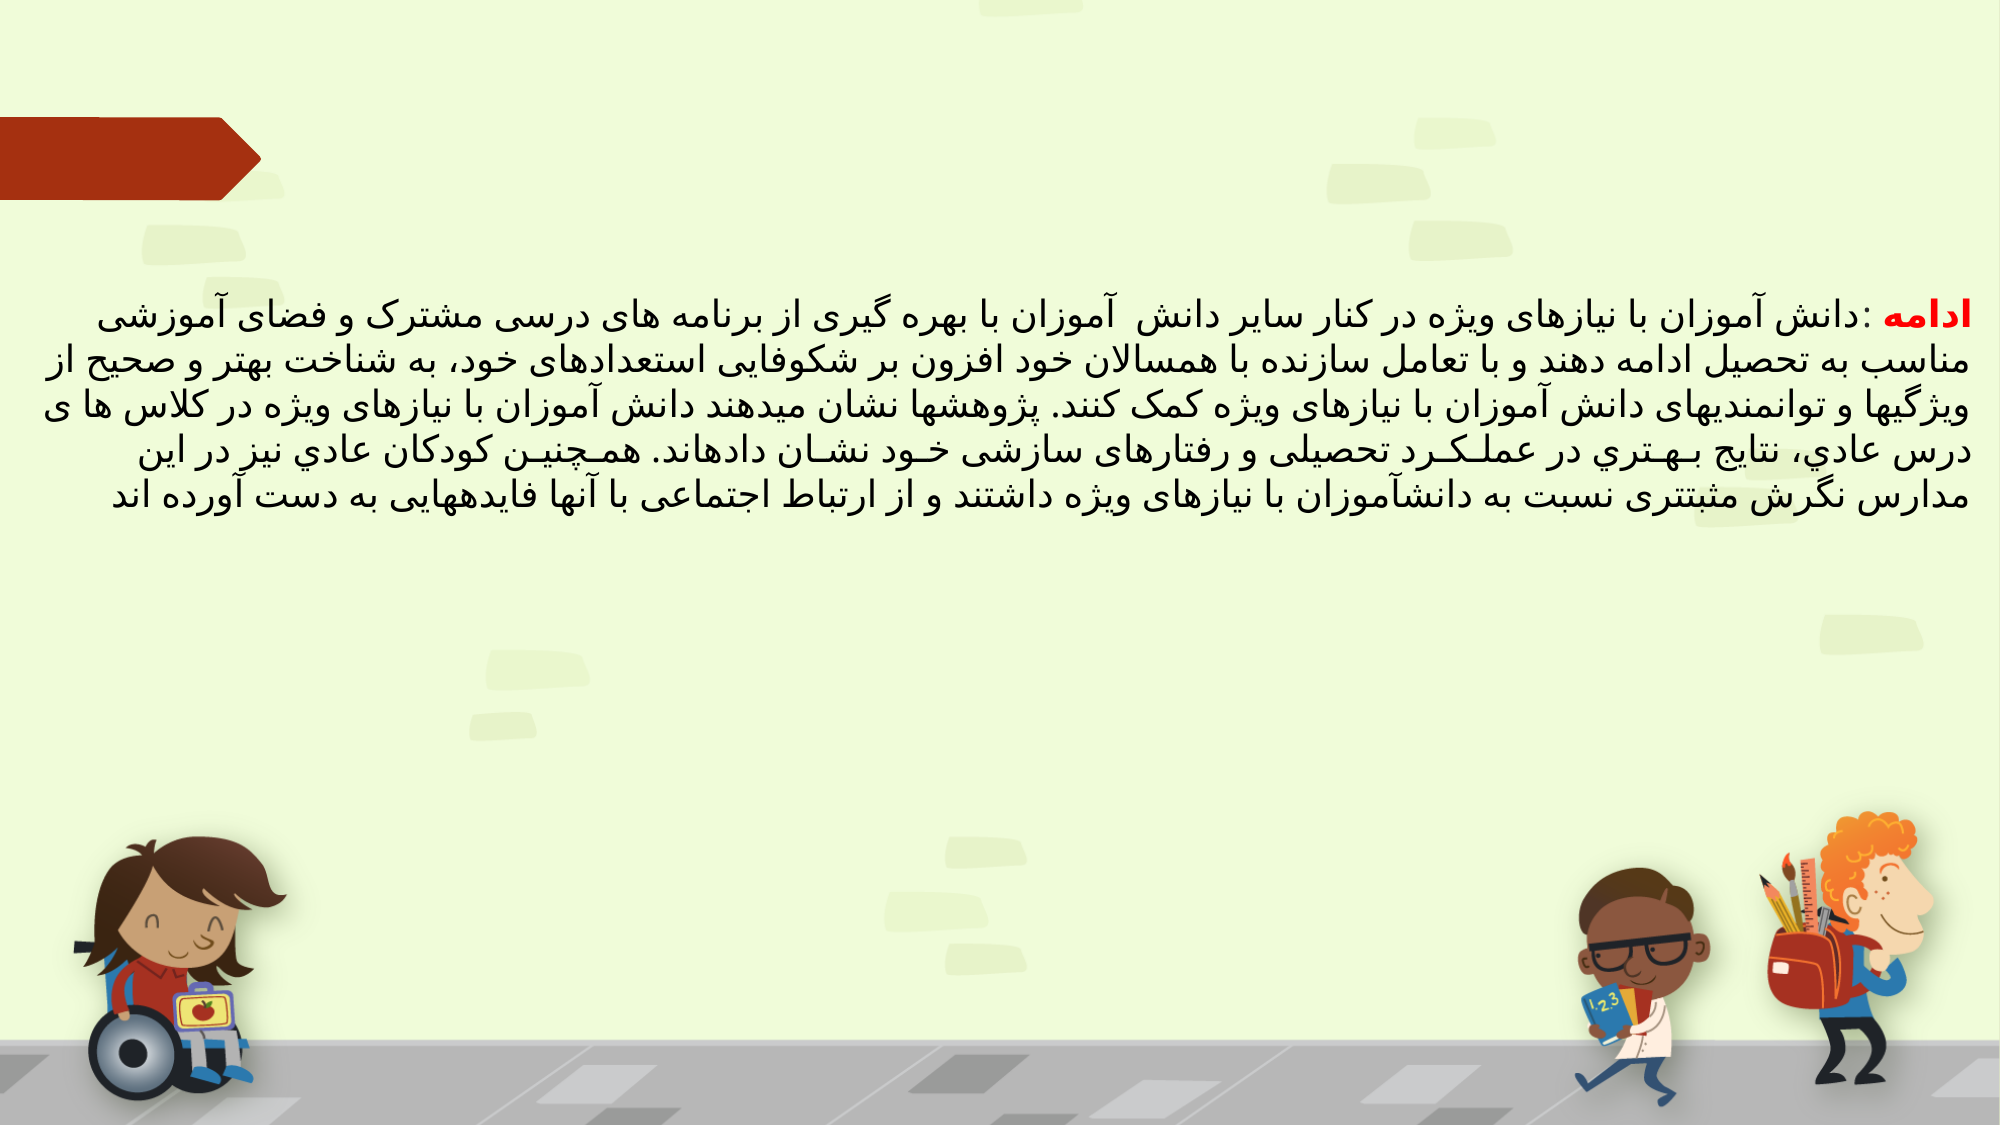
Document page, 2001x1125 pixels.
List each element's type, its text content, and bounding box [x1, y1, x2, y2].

text_box ادامه :دانش آموزان با نيازهای ويژه در کنار ساير دانش آموزان با بهره گيری از برنامه های درسی مشترک و فضای آموزشی مناسب به تحصيل ادامه دهند و با تعامل سازنده با همسالان خود افزون بر شکوفایی استعدادهای خود، به شناخت بهتر و صحیح از ویژگیها و توانمندیهای دانش آموزان با نيازهای ويژه کمک کنند. پژوهشها نشان میدهند دانش آموزان با نیازهای ویژه در کلاس ها ی درس عادي، نتايج بـهـتري در عملـكـرد تحصیلی و رفتارهای سازشی خـود نشـان دادهاند. همـچنيـن كودكان عادي نيز در اين مدارس نگرش مثبتتری نسبت به دانشآموزان با نیازهای ویژه داشتند و از ارتباط اجتماعی با آنها فایدههایی به دست آورده اند [0, 282, 1988, 522]
picture [0, 0, 2000, 1125]
